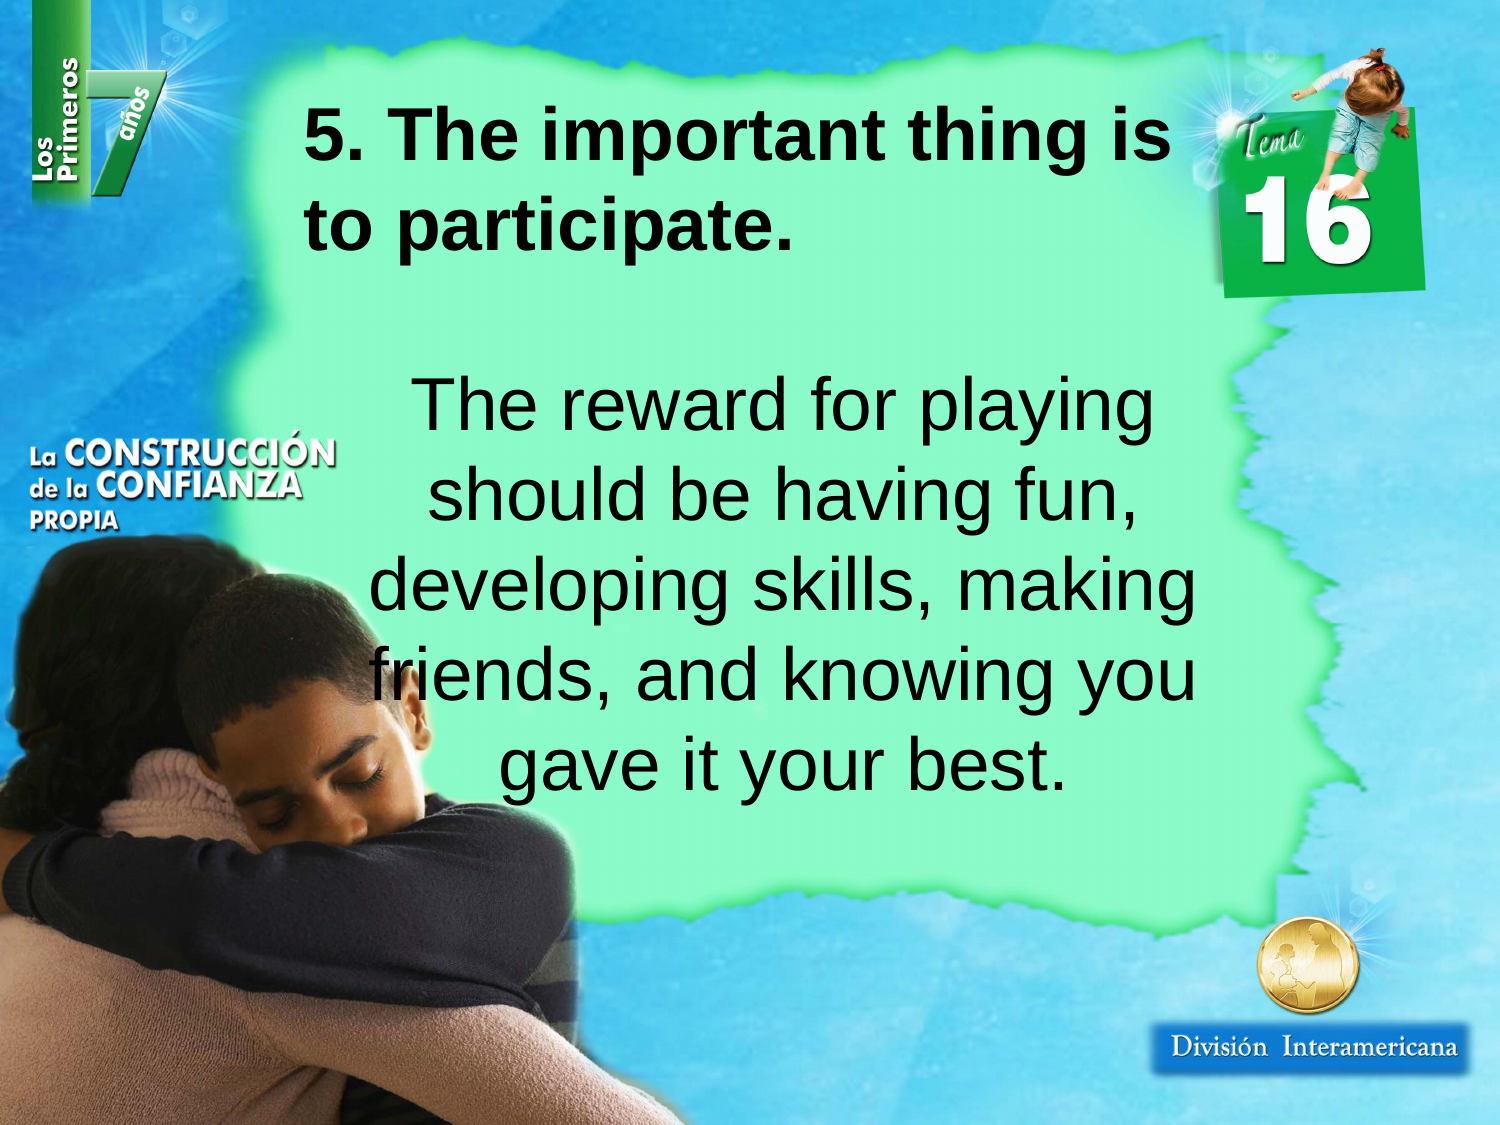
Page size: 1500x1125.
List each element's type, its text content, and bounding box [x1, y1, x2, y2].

picture [0, 0, 1500, 1125]
text_box 5. The important thing is to participate. The reward for playing should be having fun, developing skills, making friends, and knowing you gave it your best. [289, 78, 1235, 813]
